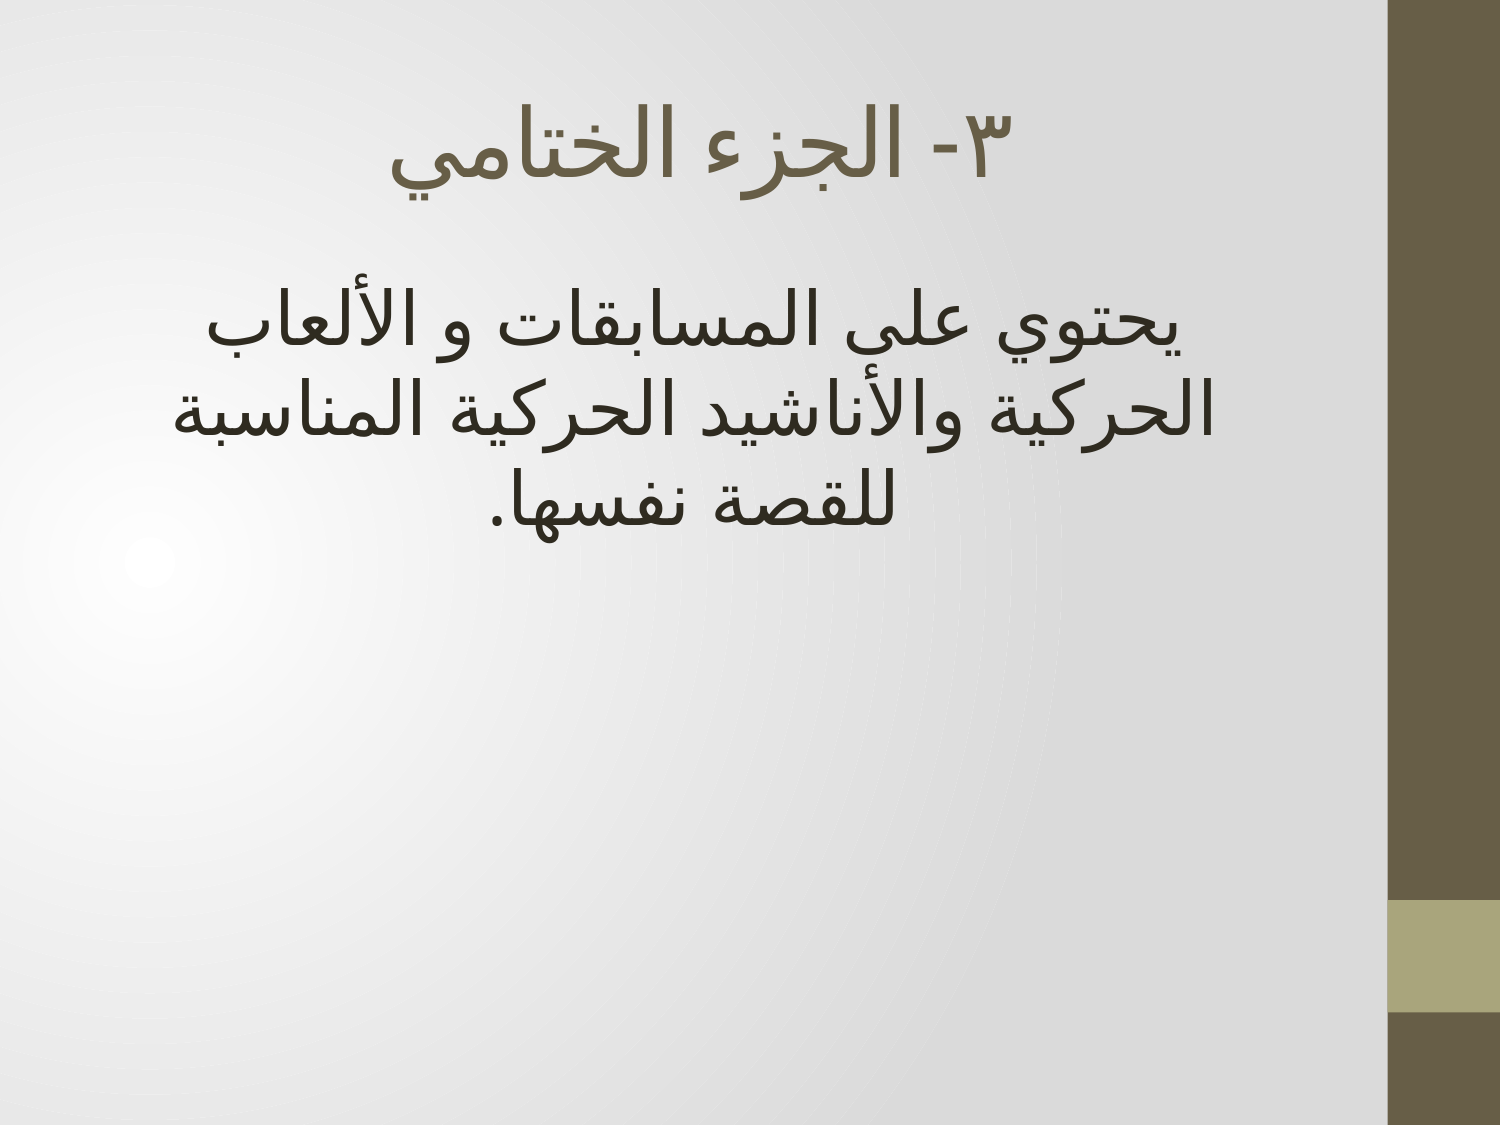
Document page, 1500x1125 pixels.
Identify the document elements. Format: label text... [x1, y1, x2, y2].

title ٣- الجزء الختامي [75, 45, 1325, 233]
list يحتوي على المسابقات و الألعاب الحركية والأناشيد الحركية المناسبة للقصة نفسها. [75, 262, 1325, 1050]
